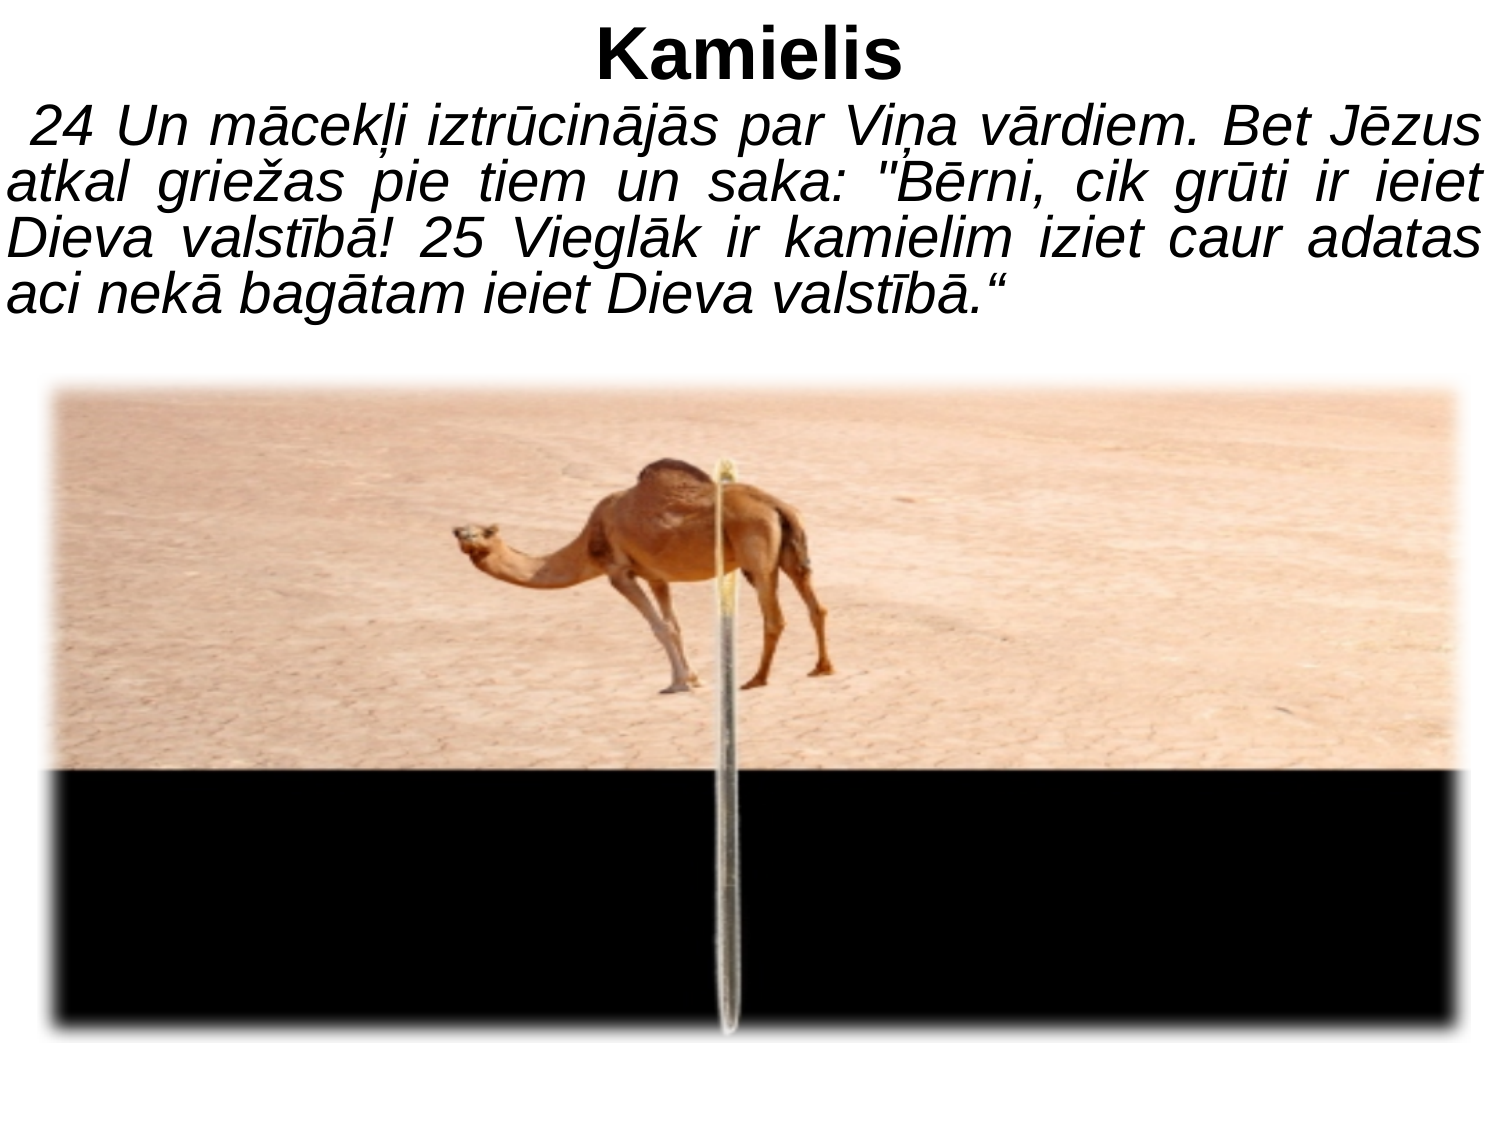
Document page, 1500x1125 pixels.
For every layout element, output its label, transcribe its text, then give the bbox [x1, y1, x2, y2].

picture [37, 373, 1471, 1043]
list 24 Un mācekļi iztrūcinājās par Viņa vārdiem. Bet Jēzus atkal griežas pie tiem un saka: "Bērni, cik grūti ir ieiet Dieva valstībā! 25 Vieglāk ir kamielim iziet caur adatas aci nekā bagātam ieiet Dieva valstībā.“ [0, 114, 1500, 292]
text_box Kamielis [0, 0, 1500, 114]
